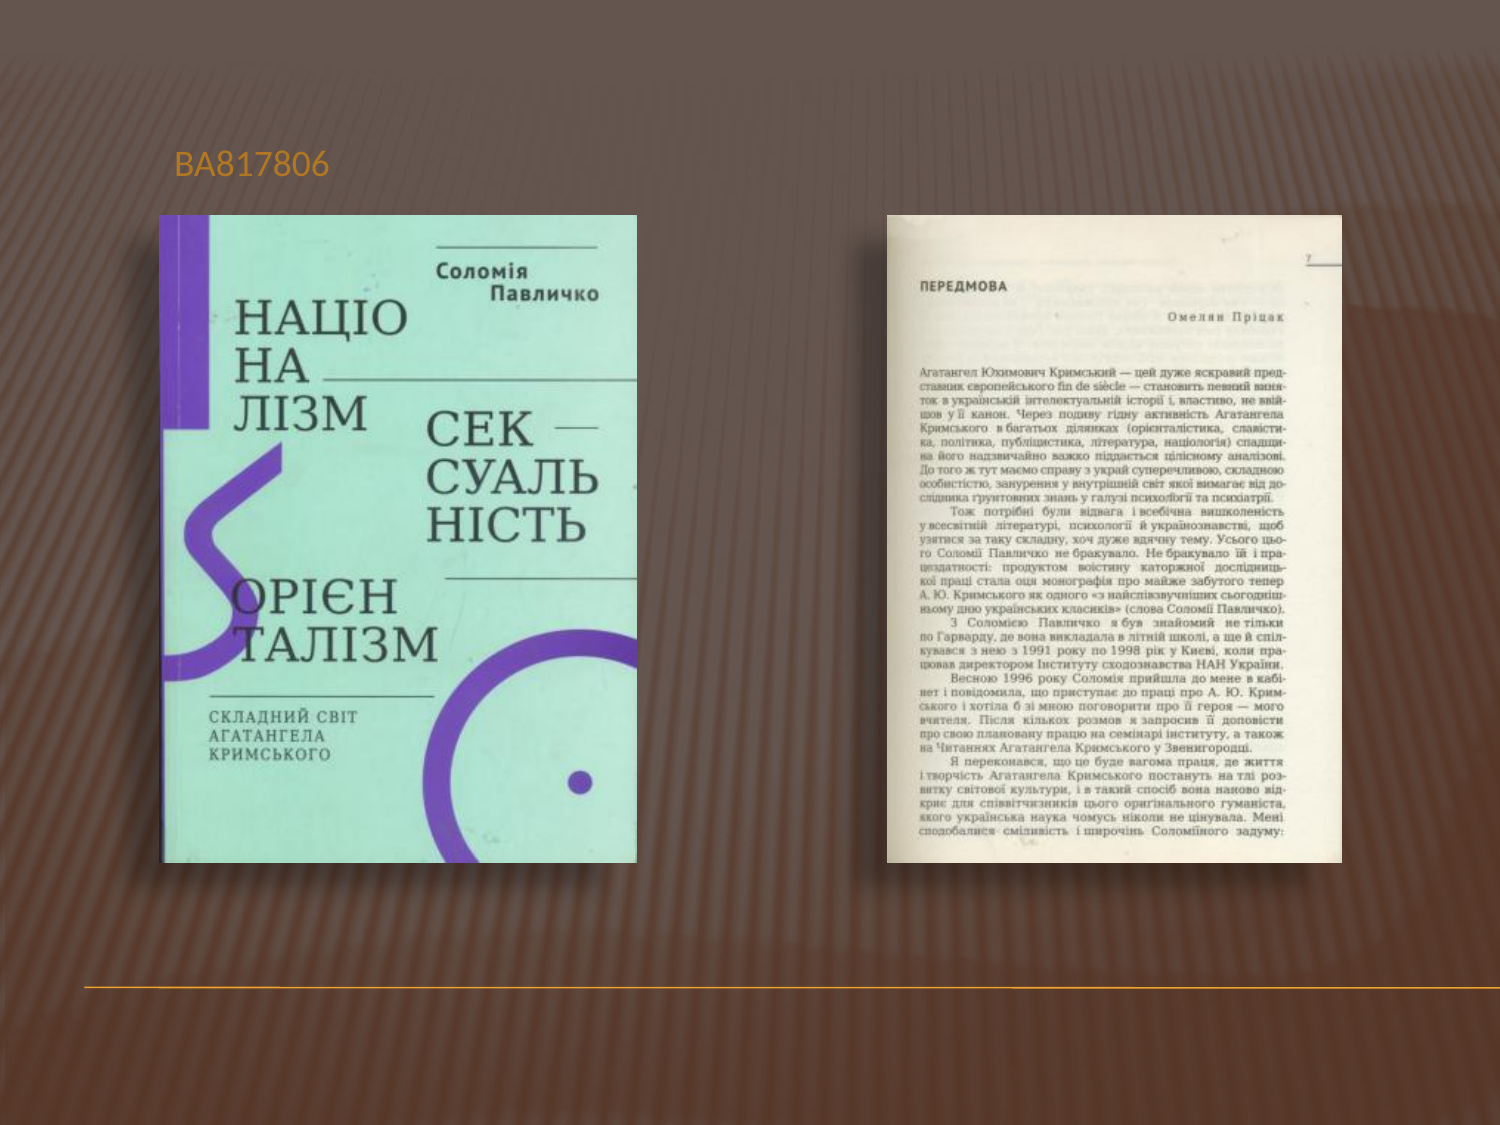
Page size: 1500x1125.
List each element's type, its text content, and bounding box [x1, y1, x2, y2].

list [886, 215, 1342, 863]
list ВА817806 [159, 109, 750, 215]
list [159, 215, 637, 863]
